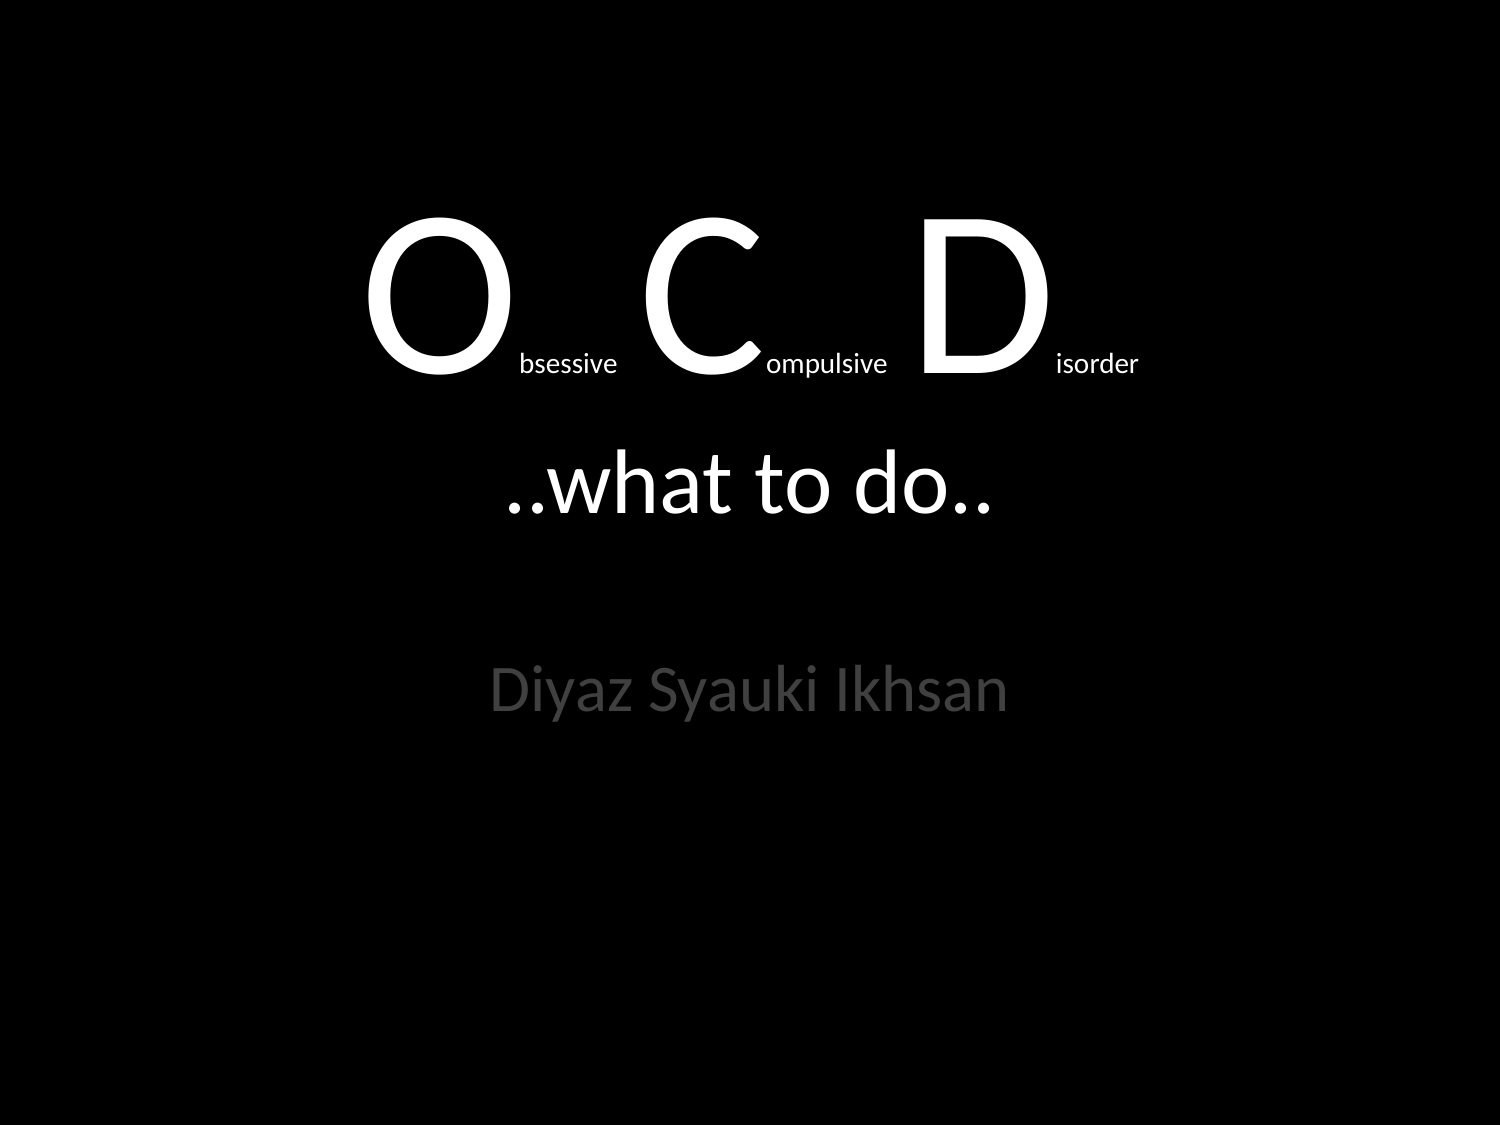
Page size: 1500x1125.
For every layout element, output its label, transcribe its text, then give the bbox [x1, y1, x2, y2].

subtitle Diyaz Syauki Ikhsan [225, 637, 1275, 925]
title Obsessive Compulsive Disorder ..what to do.. [112, 75, 1388, 591]
